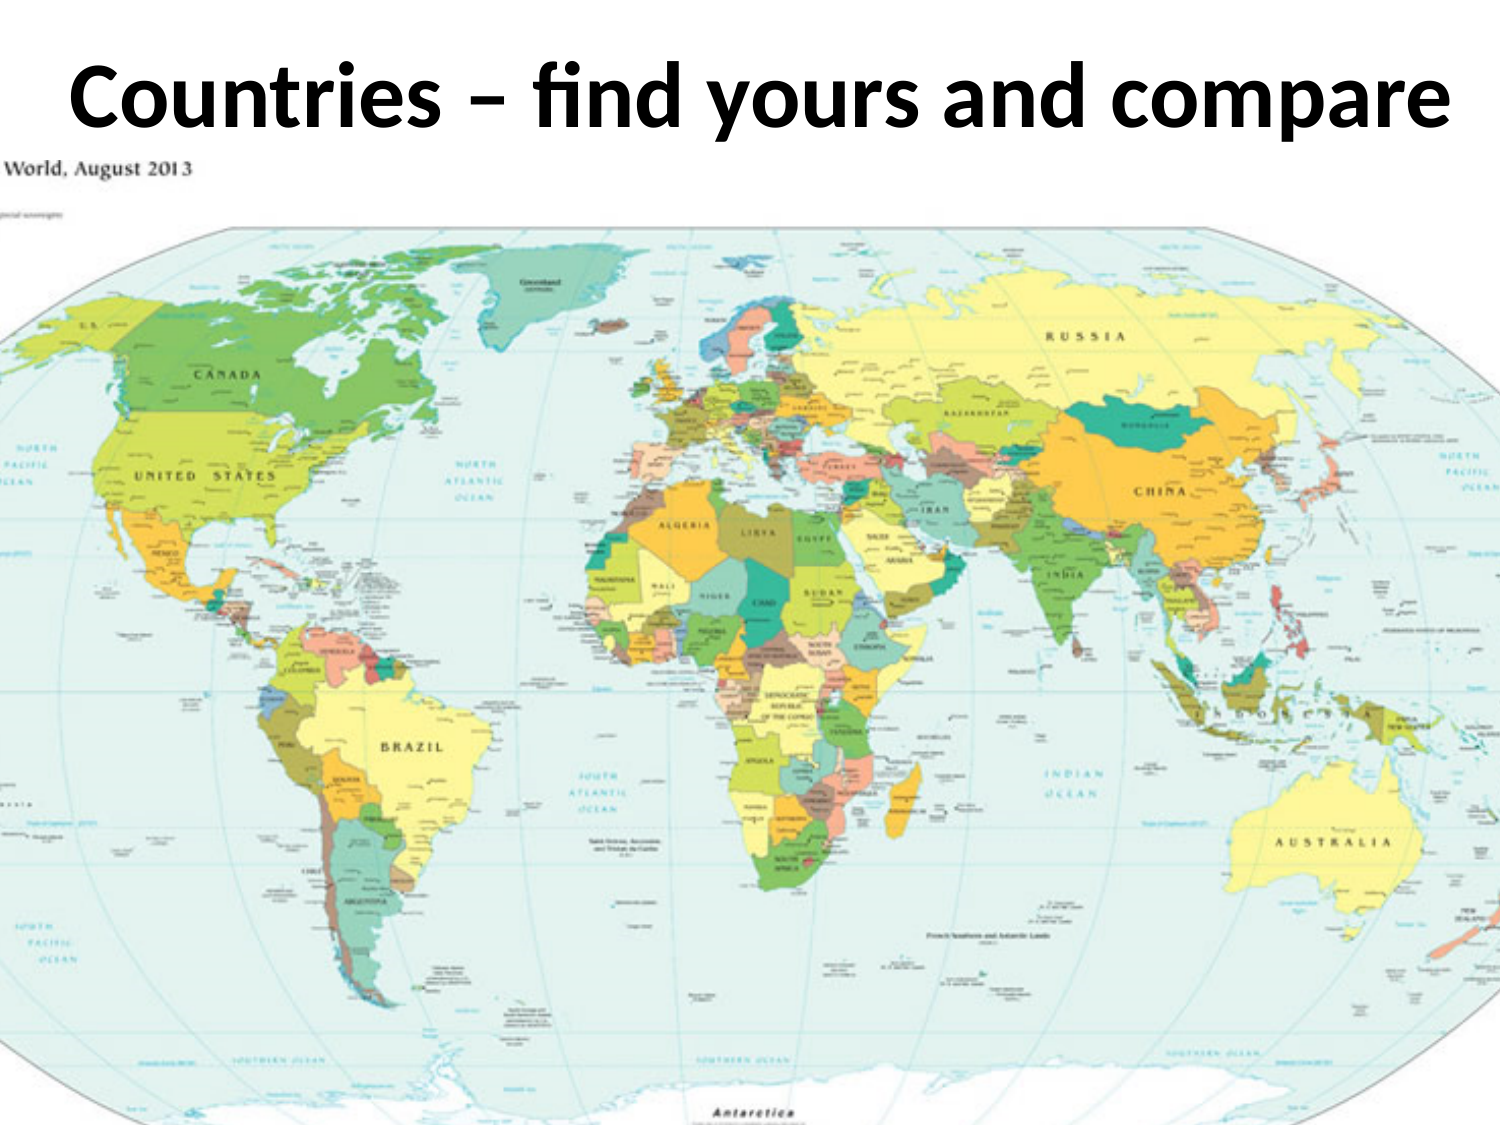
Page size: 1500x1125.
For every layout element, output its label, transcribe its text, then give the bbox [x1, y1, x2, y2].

title Countries – find yours and compare [53, 19, 1471, 159]
picture [0, 160, 1500, 1125]
